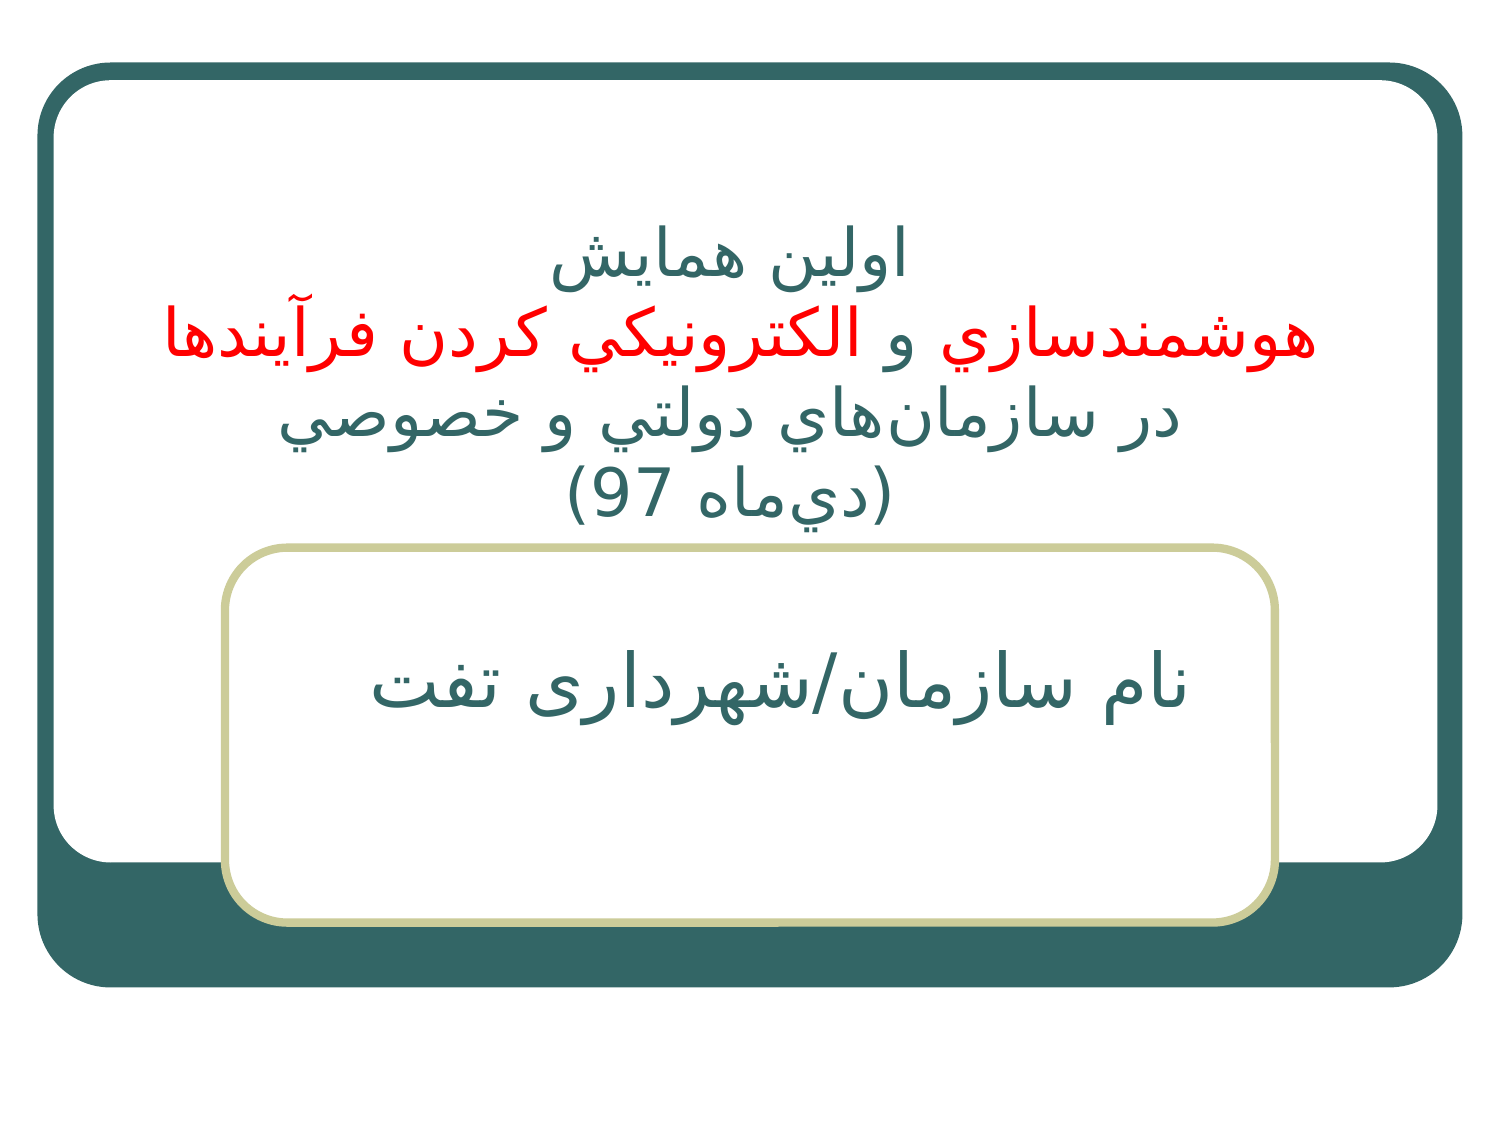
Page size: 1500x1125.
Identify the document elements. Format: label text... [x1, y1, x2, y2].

title اولين همايش هوشمندسازي و الكترونيكي كردن فرآيندها در سازمان‌هاي دولتي و خصوصي (دي‌ماه 97) [112, 176, 1348, 563]
subtitle نام سازمان/شهرداری تفت [137, 562, 1400, 900]
